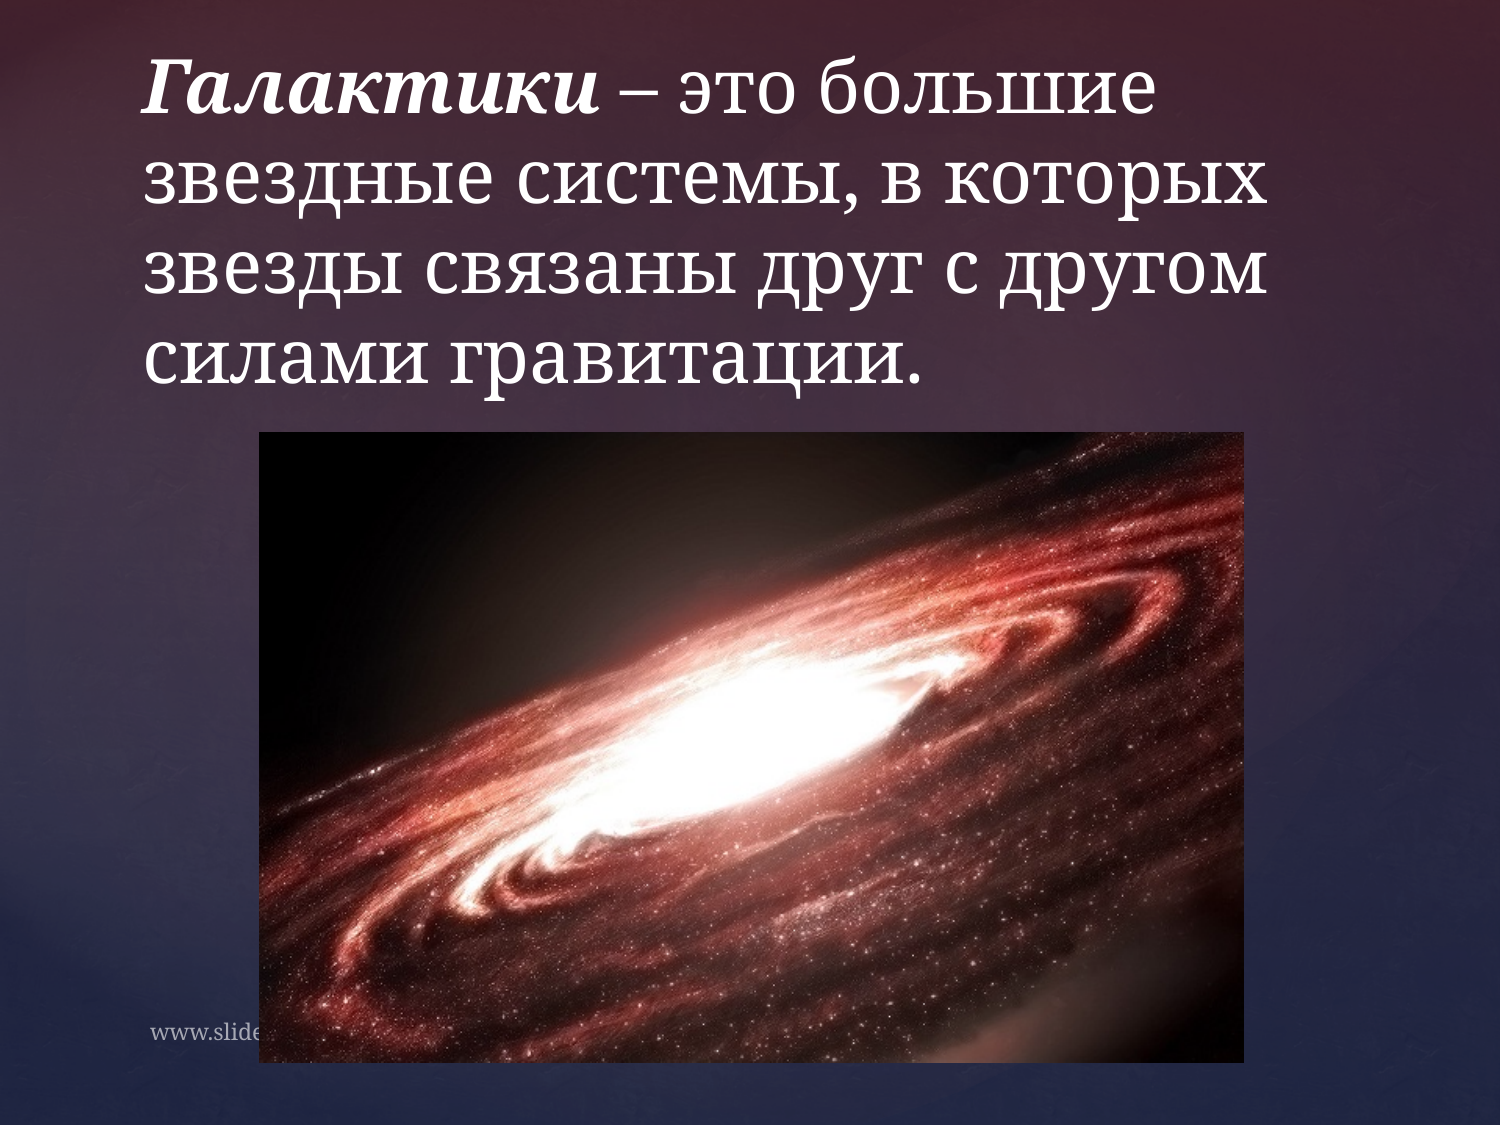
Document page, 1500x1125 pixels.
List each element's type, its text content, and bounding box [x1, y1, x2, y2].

text_box Галактики – это большие звездные системы, в которых звезды связаны друг с другом силами гравитации. [127, 30, 1404, 406]
picture [259, 432, 1245, 1063]
footer www.sliderpoint.org [135, 1009, 250, 1070]
